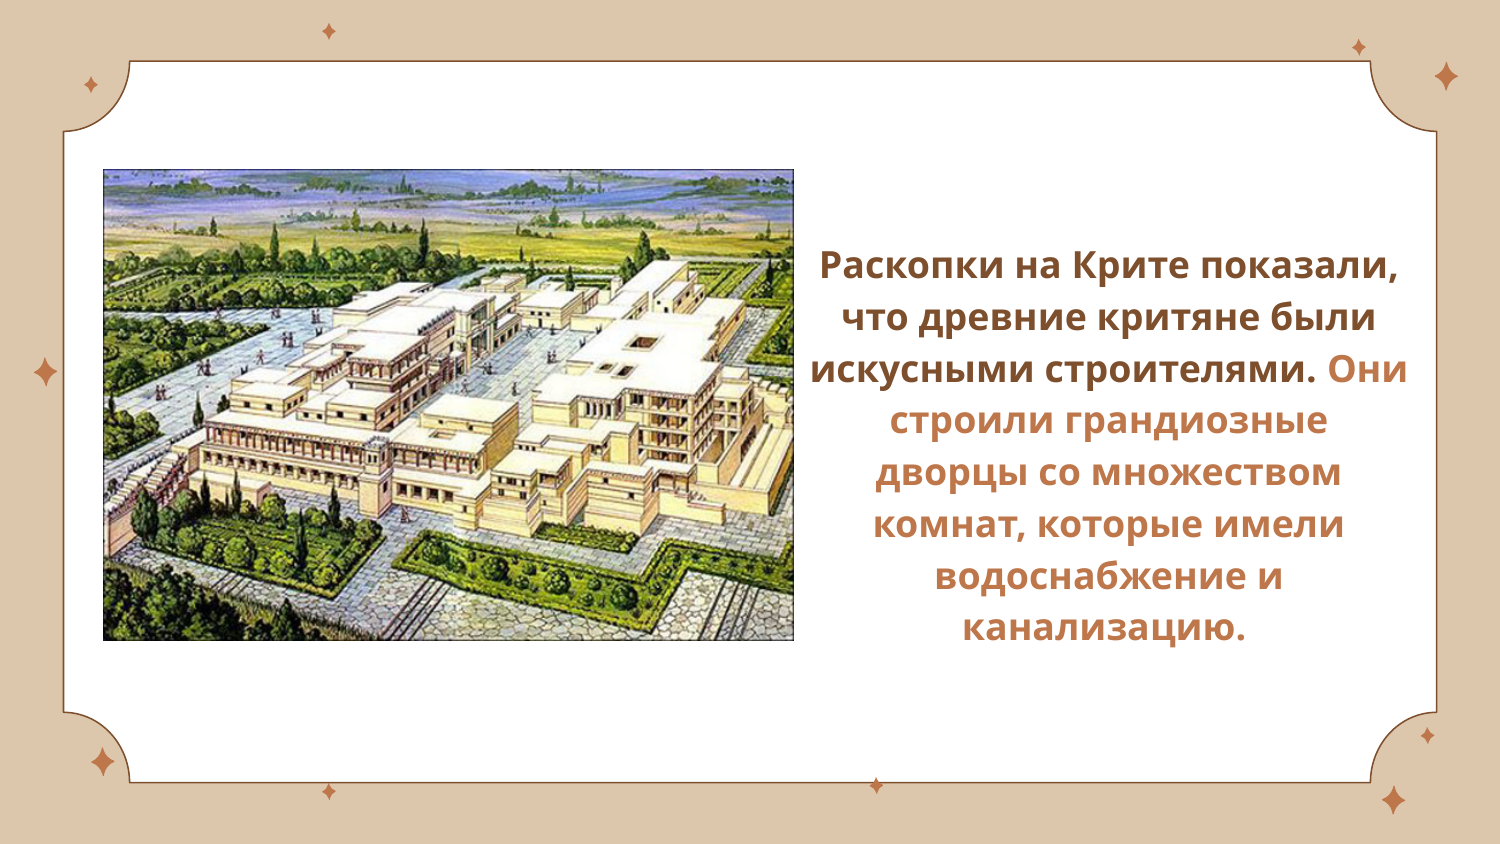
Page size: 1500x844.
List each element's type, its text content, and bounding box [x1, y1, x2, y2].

subtitle Раскопки на Крите показали, что древние критяне были искусными строителями. Они строили грандиозные дворцы со множеством комнат, которые имели водоснабжение и канализацию. [799, 219, 1425, 307]
picture [103, 168, 794, 641]
